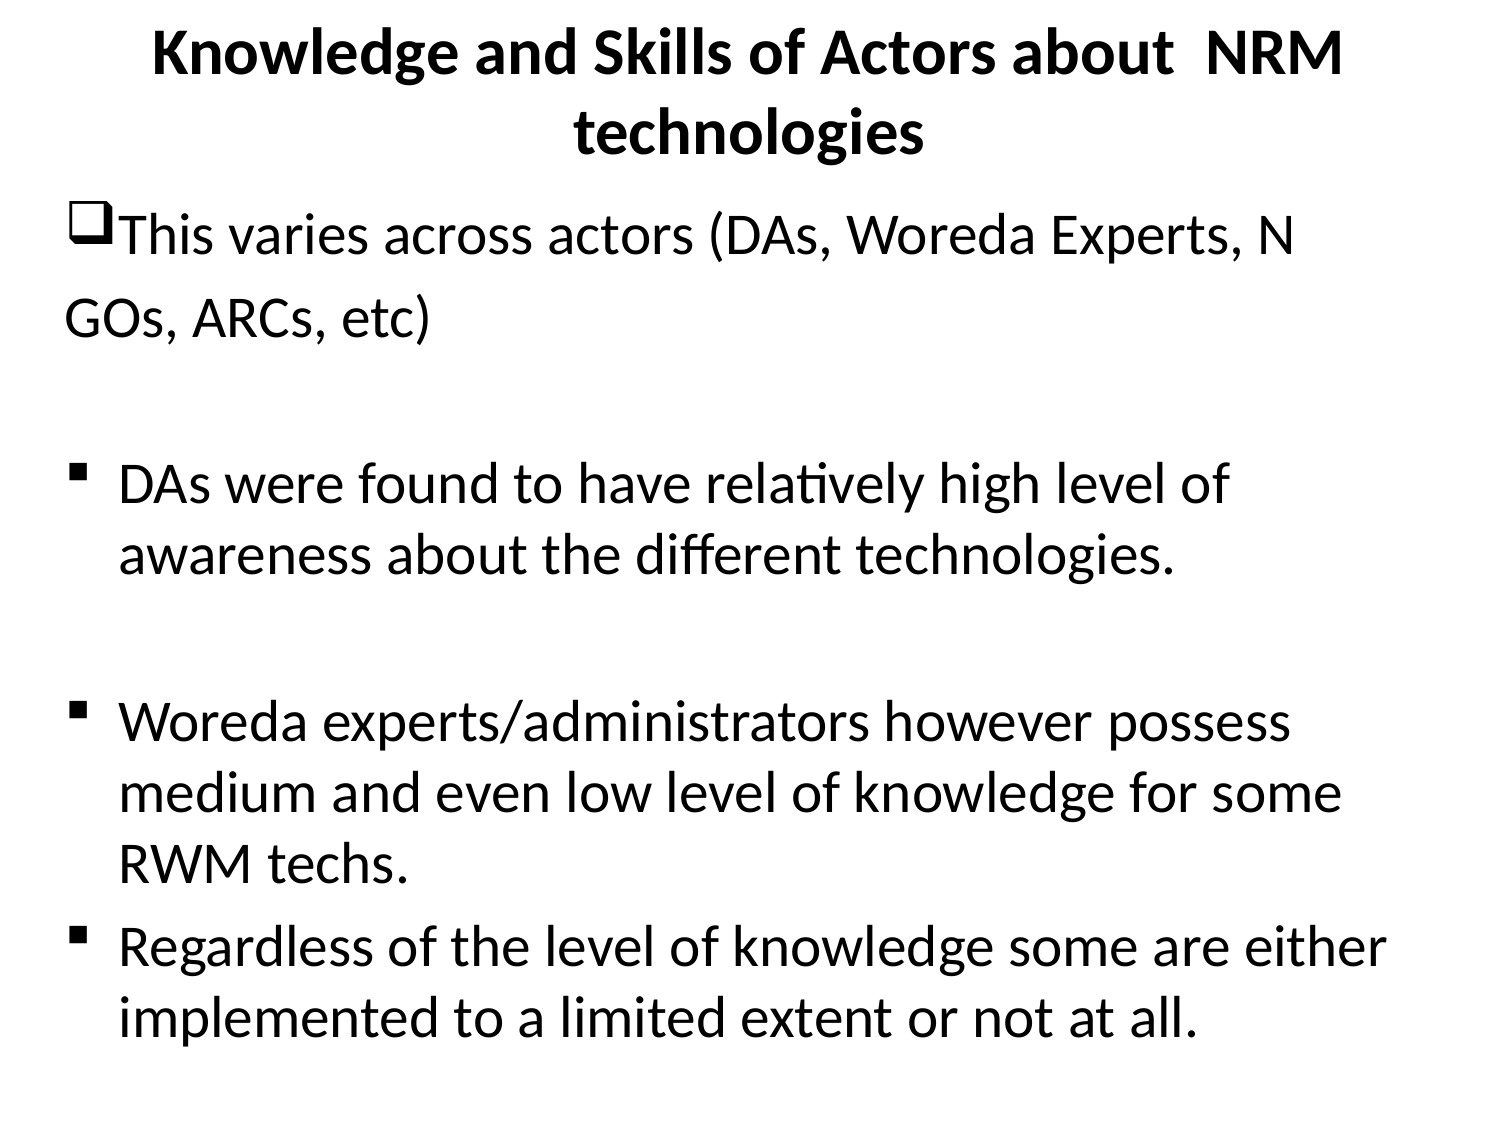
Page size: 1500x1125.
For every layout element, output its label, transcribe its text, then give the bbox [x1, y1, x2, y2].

title Knowledge and Skills of Actors about NRM technologies [49, 0, 1450, 176]
list This varies across actors (DAs, Woreda Experts, N GOs, ARCs, etc) DAs were found to have relatively high level of awareness about the different technologies. Woreda experts/administrators however possess medium and even low level of knowledge for some RWM techs. Regardless of the level of knowledge some are either implemented to a limited extent or not at all. [49, 187, 1451, 1076]
